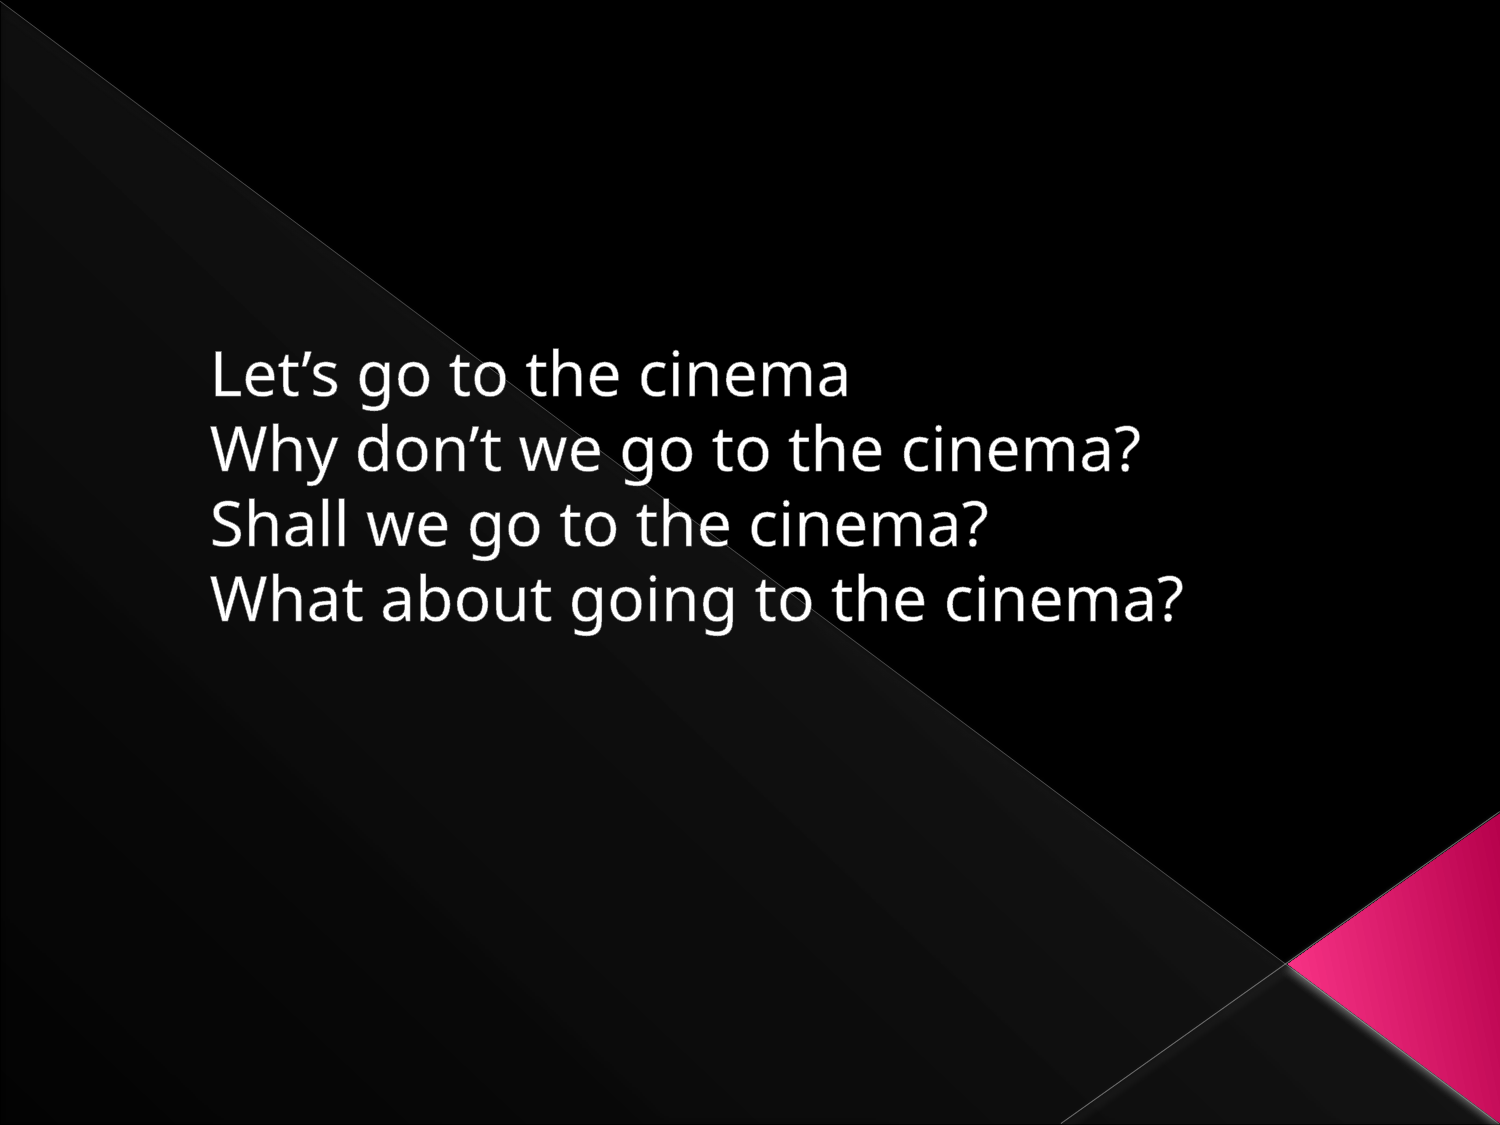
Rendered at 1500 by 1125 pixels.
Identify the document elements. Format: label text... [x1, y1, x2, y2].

subtitle Let’s go to the cinema Why don’t we go to the cinema? Shall we go to the cinema? What about going to the cinema? [194, 326, 1245, 1024]
